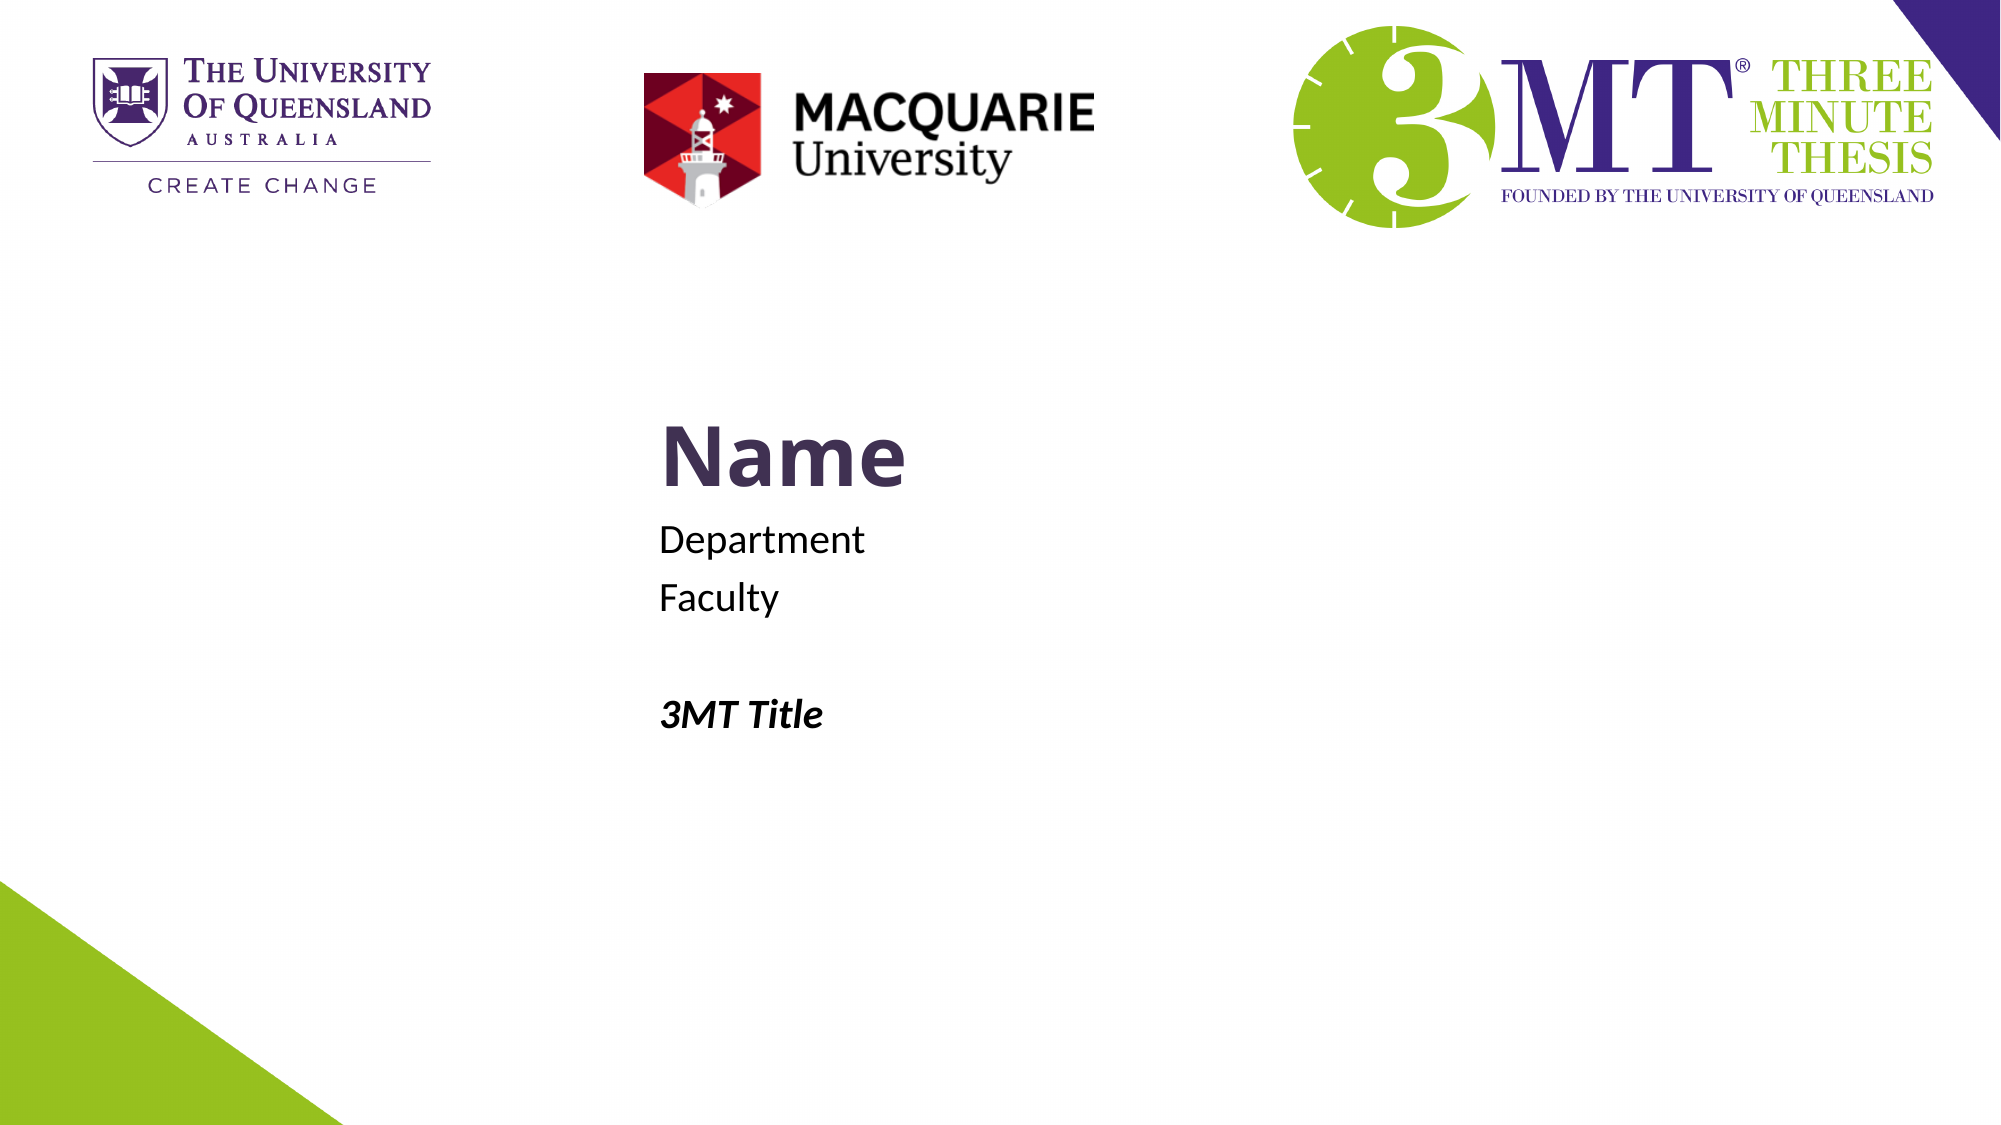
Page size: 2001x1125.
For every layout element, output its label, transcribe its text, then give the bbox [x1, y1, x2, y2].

text_box Name Department Faculty 3MT Title [644, 403, 1212, 745]
picture [0, 0, 2001, 1125]
